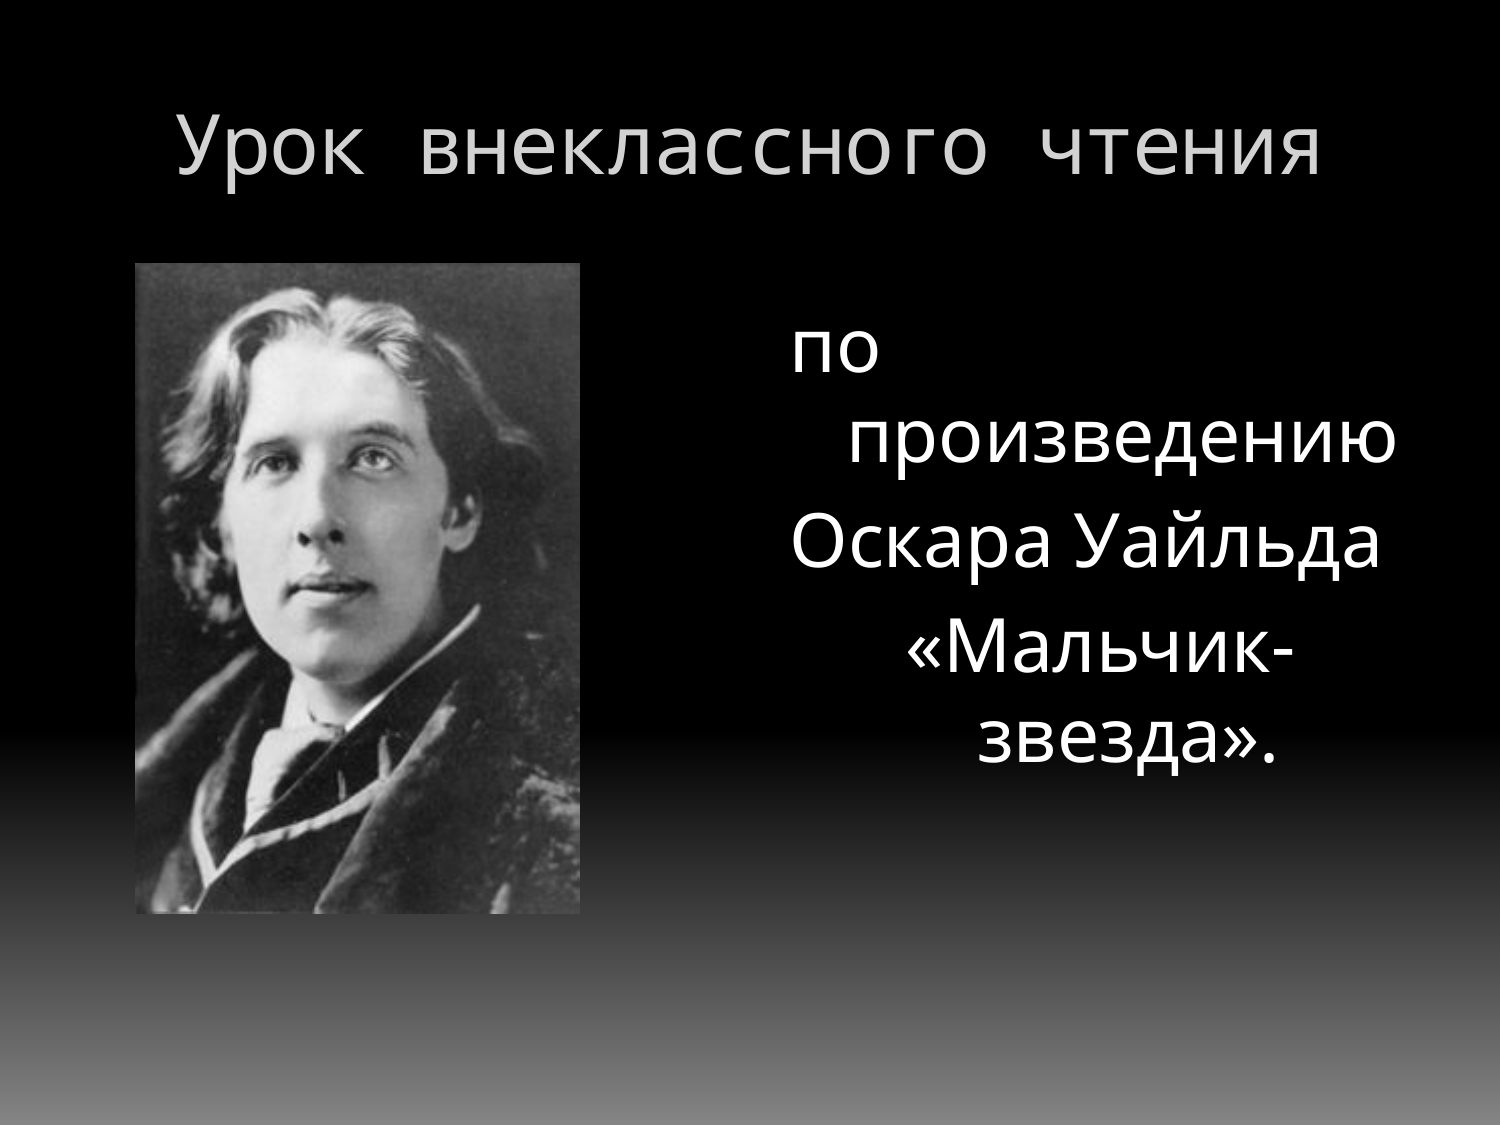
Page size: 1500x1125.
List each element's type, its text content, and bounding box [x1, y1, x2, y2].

title Урок внеклассного чтения [75, 83, 1425, 234]
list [135, 263, 580, 914]
list по произведению Оскара Уайльда «Мальчик-звезда». [763, 290, 1427, 1033]
